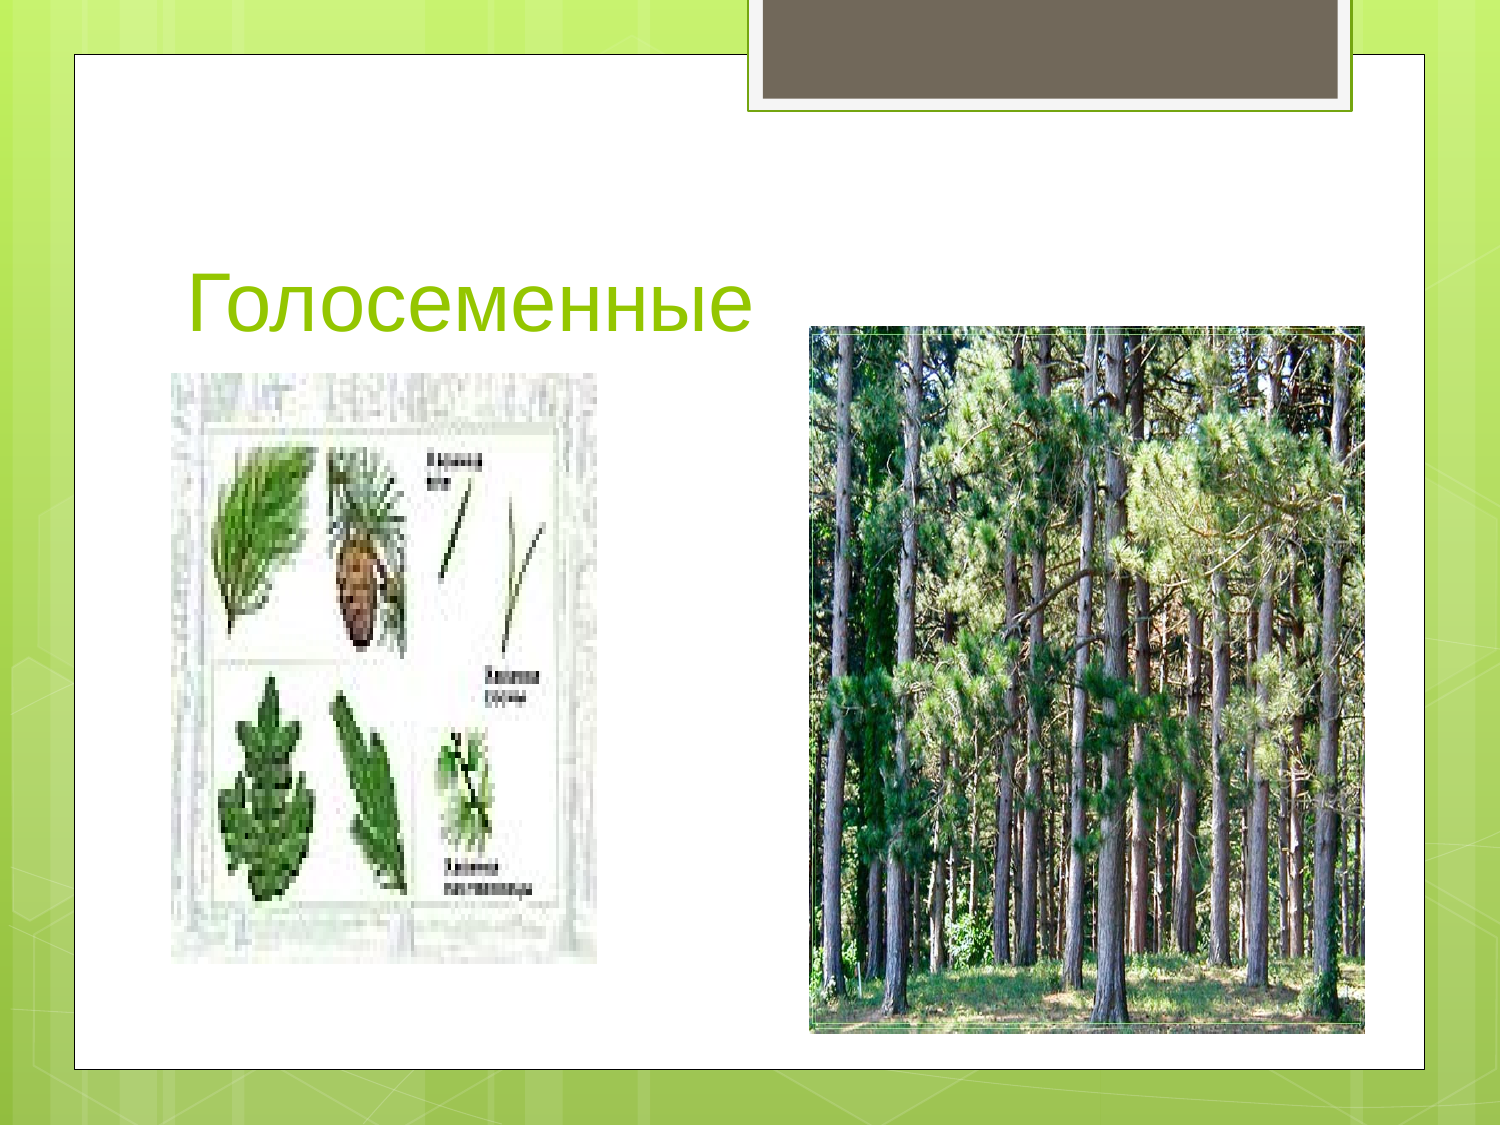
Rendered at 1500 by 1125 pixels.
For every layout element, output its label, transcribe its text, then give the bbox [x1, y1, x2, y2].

picture [808, 325, 1365, 1035]
picture [170, 373, 597, 965]
title Голосеменные [170, 168, 1324, 357]
